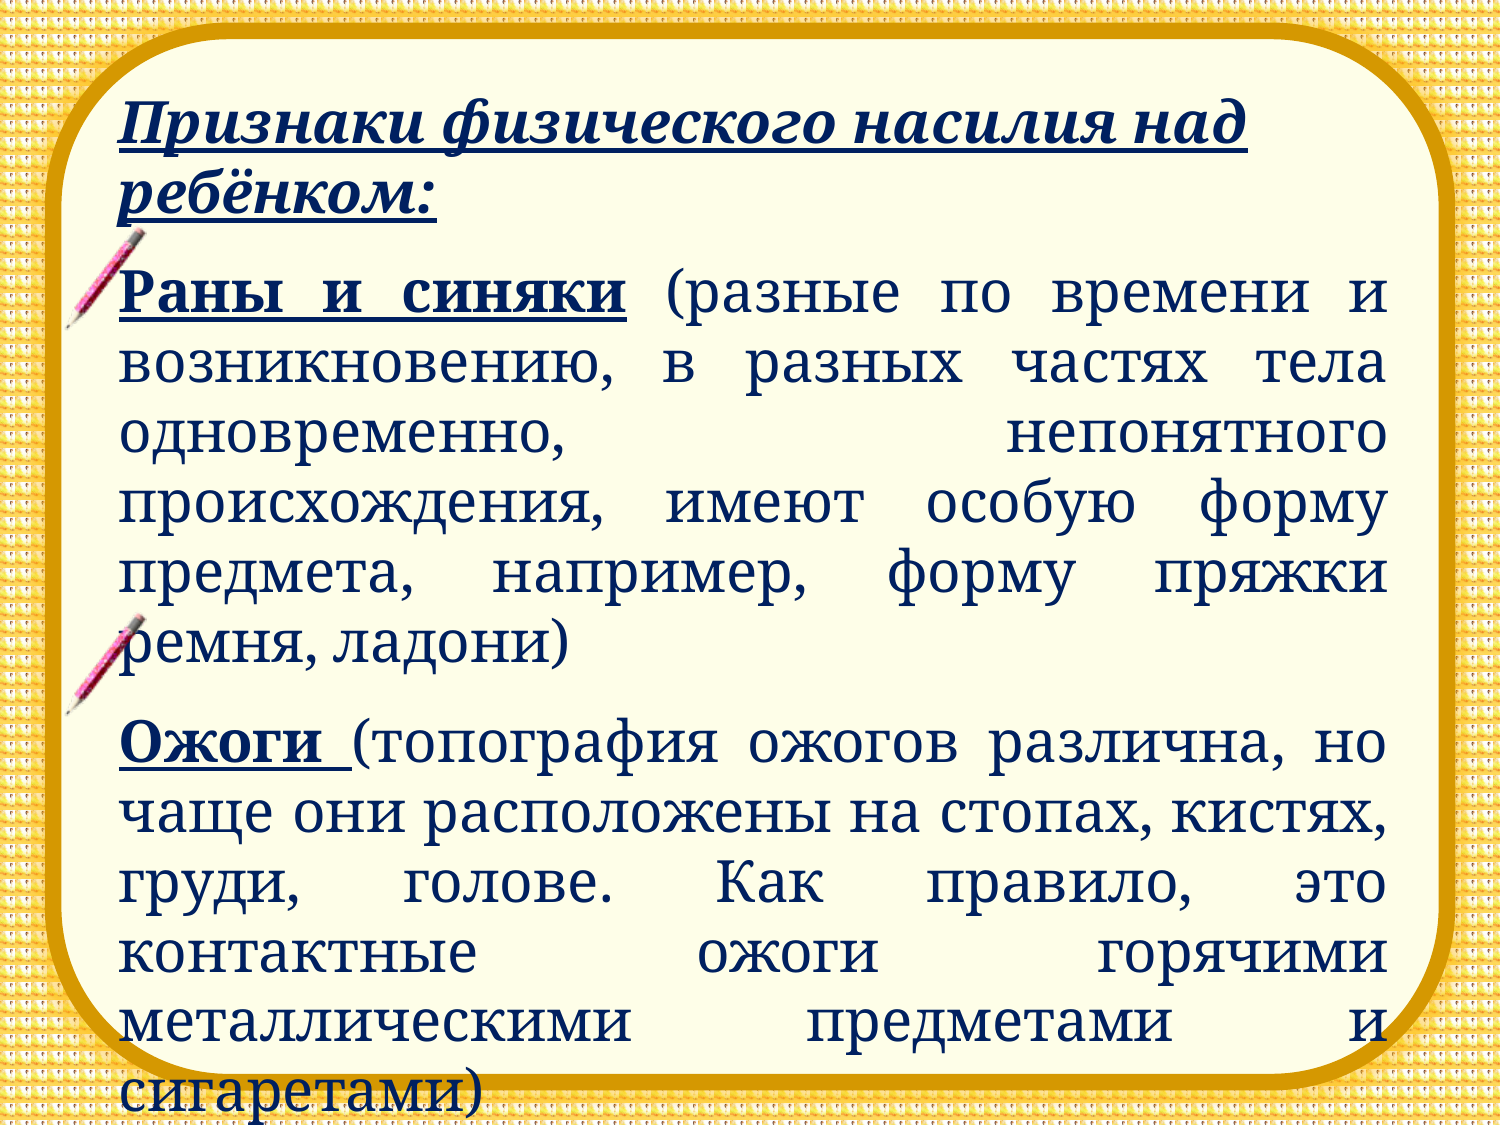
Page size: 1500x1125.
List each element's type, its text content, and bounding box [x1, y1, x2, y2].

text_box Признаки физического насилия над ребёнком: Раны и синяки (разные по времени и возникновению, в разных частях тела одновременно, непонятного происхождения, имеют особую форму предмета, например, форму пряжки ремня, ладони) Ожоги (топография ожогов различна, но чаще они расположены на стопах, кистях, груди, голове. Как правило, это контактные ожоги горячими металлическими предметами и сигаретами) [104, 78, 1404, 1125]
picture [0, 0, 1500, 1125]
picture [44, 604, 164, 724]
picture [44, 219, 164, 339]
